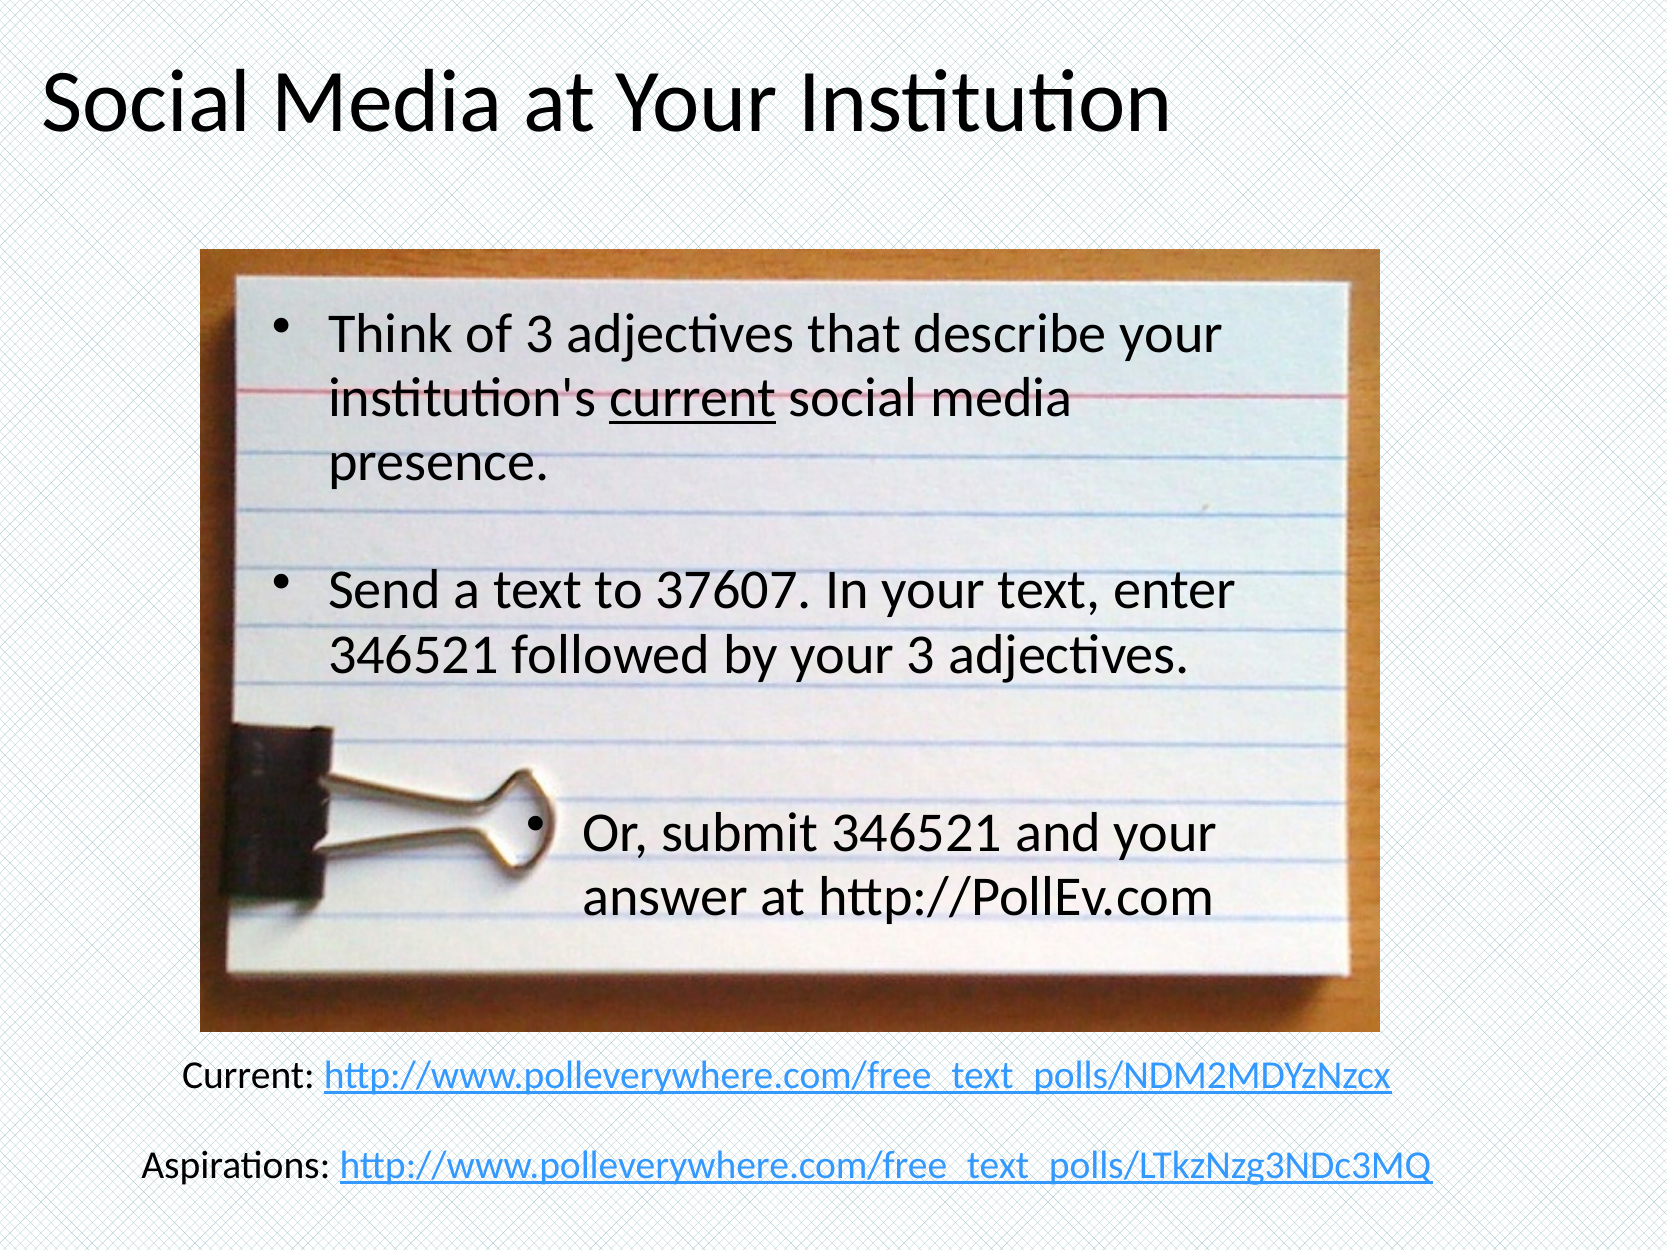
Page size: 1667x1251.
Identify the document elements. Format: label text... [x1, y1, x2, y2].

picture [199, 249, 1380, 1032]
title Social Media at Your Institution [41, 50, 1584, 164]
text_box Current: http://www.polleverywhere.com/free_text_polls/NDM2MDYzNzcx Aspirations: http://www.polleverywhere.com/free_text_polls/LTkzNzg3NDc3MQ [0, 1052, 1584, 1188]
